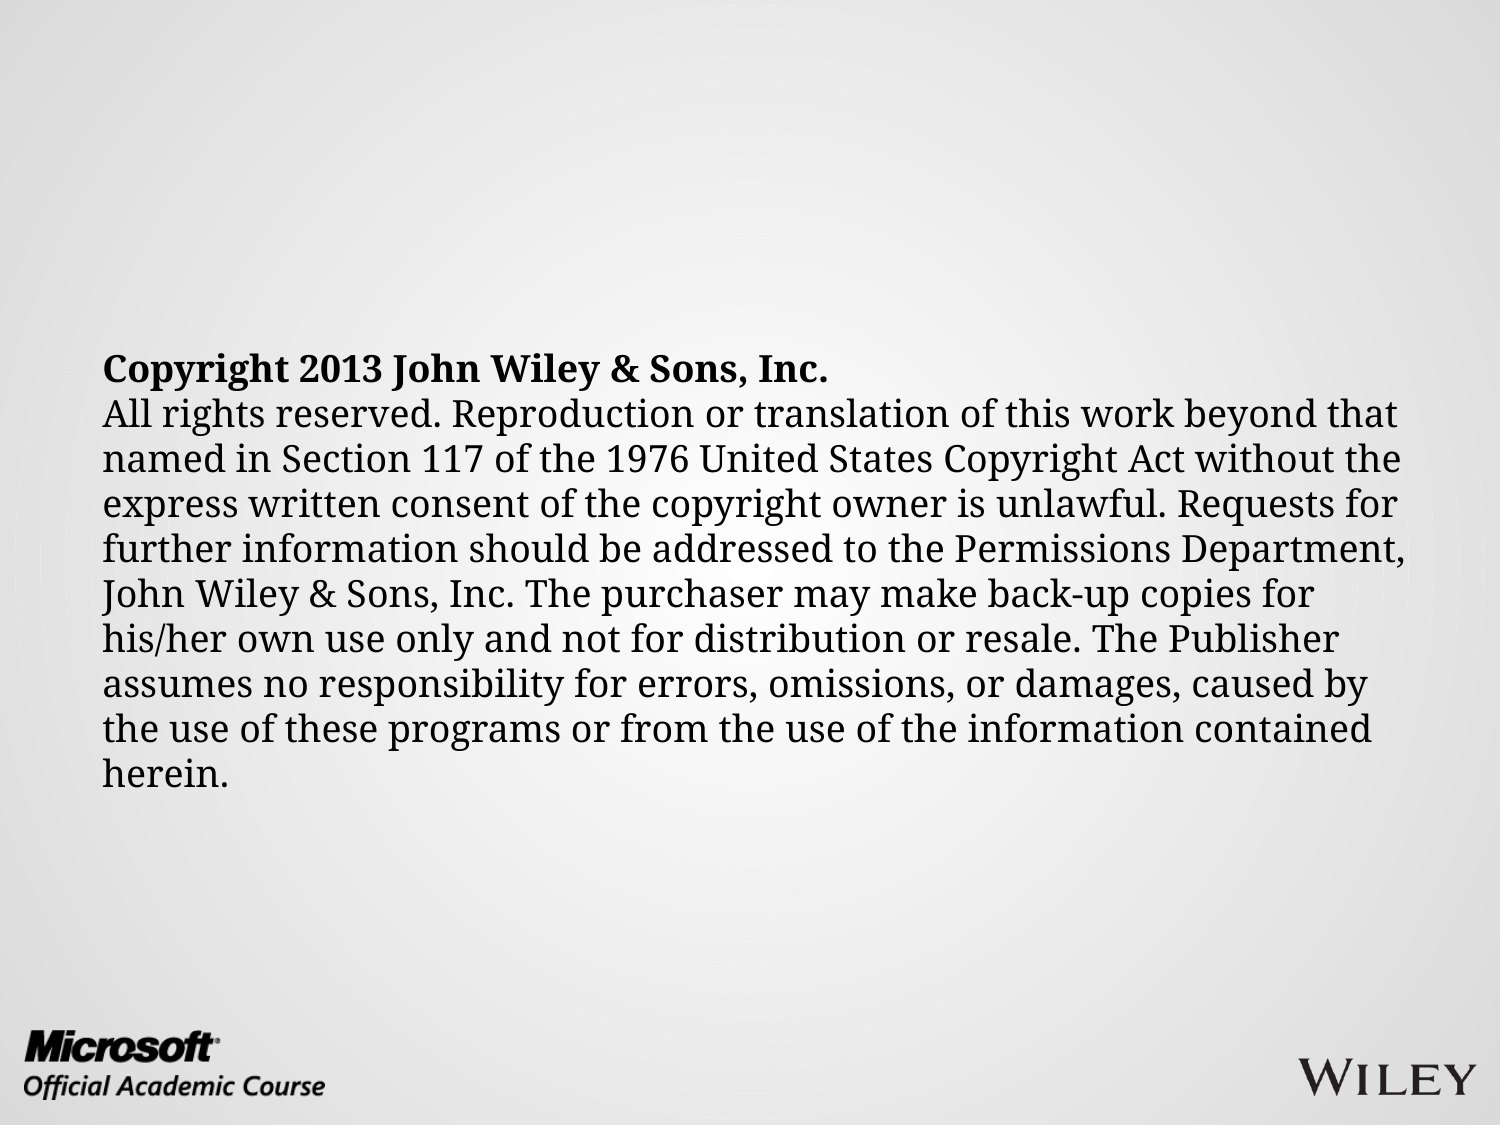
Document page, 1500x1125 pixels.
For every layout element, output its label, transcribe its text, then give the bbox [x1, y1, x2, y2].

picture [1268, 1029, 1500, 1125]
text_box Copyright 2013 John Wiley & Sons, Inc. All rights reserved. Reproduction or translation of this work beyond that named in Section 117 of the 1976 United States Copyright Act without the express written consent of the copyright owner is unlawful. Requests for further information should be addressed to the Permissions Department, John Wiley & Sons, Inc. The purchaser may make back-up copies for his/her own use only and not for distribution or resale. The Publisher assumes no responsibility for errors, omissions, or damages, caused by the use of these programs or from the use of the information contained herein. [87, 337, 1425, 848]
picture [24, 1030, 326, 1101]
